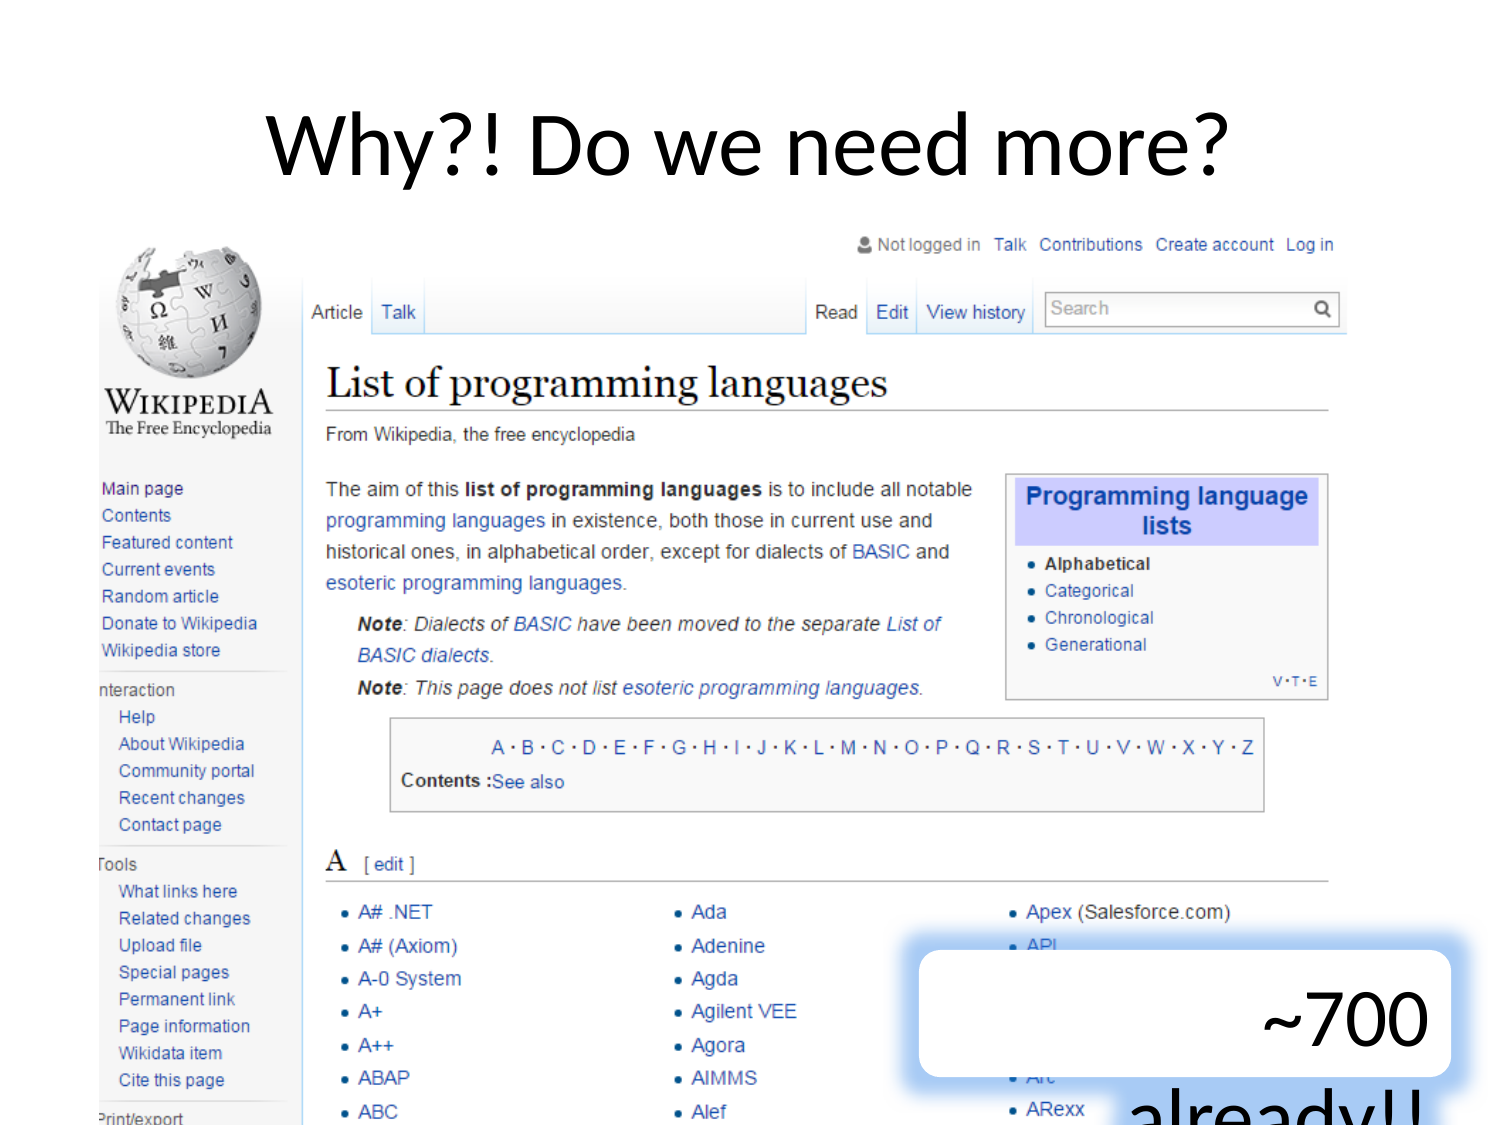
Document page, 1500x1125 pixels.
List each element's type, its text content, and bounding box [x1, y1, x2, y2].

text_box ~700 already!! [1354, 949, 1452, 1078]
picture [99, 224, 1351, 1125]
title Why?! Do we need more? [75, 45, 1425, 233]
